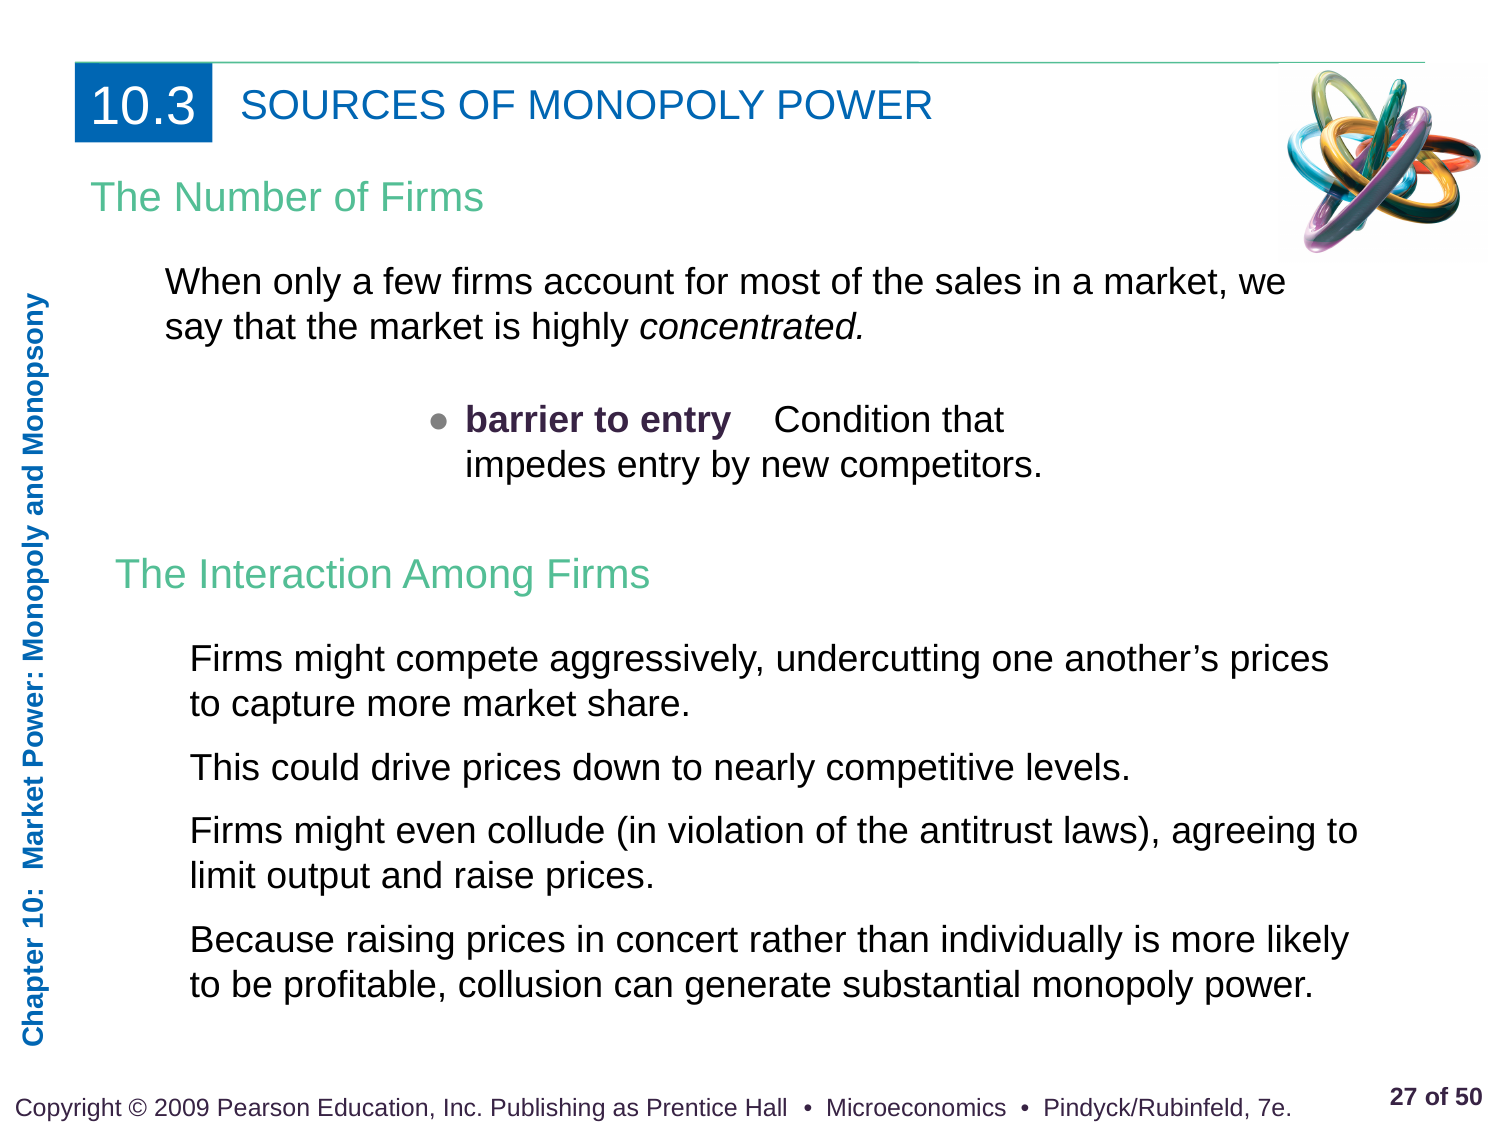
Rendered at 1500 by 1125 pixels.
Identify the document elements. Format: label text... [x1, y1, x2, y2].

text_box The Interaction Among Firms [99, 538, 1200, 623]
text_box Firms might compete aggressively, undercutting one another’s prices to capture more market share. This could drive prices down to nearly competitive levels. Firms might even collude (in violation of the antitrust laws), agreeing to limit output and raise prices. Because raising prices in concert rather than individually is more likely to be profitable, collusion can generate substantial monopoly power. [174, 626, 1375, 1013]
list The Number of Firms [75, 162, 1175, 247]
text_box ● barrier to entry Condition that impedes entry by new competitors. [412, 387, 1088, 493]
text_box When only a few firms account for most of the sales in a market, we say that the market is highly concentrated. [149, 249, 1350, 355]
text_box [74, 62, 1279, 143]
picture [1278, 63, 1488, 263]
